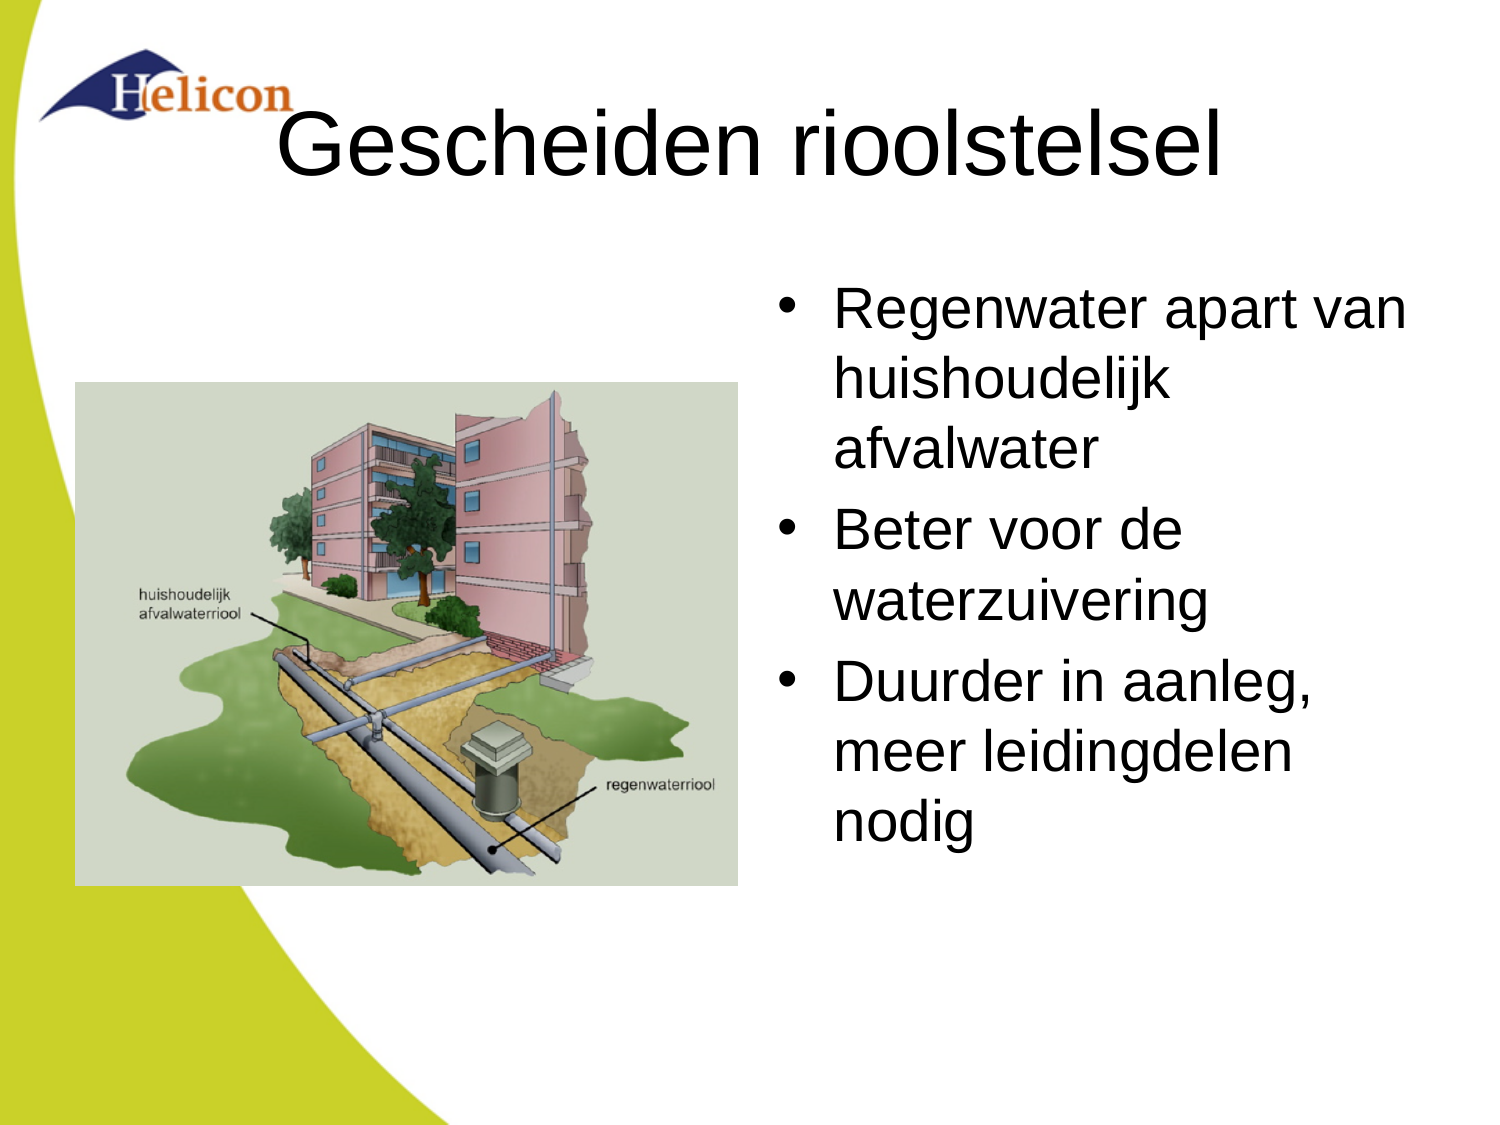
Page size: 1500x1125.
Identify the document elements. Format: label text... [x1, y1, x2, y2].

title Gescheiden rioolstelsel [75, 45, 1425, 233]
list Regenwater apart van huishoudelijk afvalwater Beter voor de waterzuivering Duurder in aanleg, meer leidingdelen nodig [762, 262, 1425, 1005]
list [74, 381, 738, 886]
picture [0, 0, 1500, 1125]
